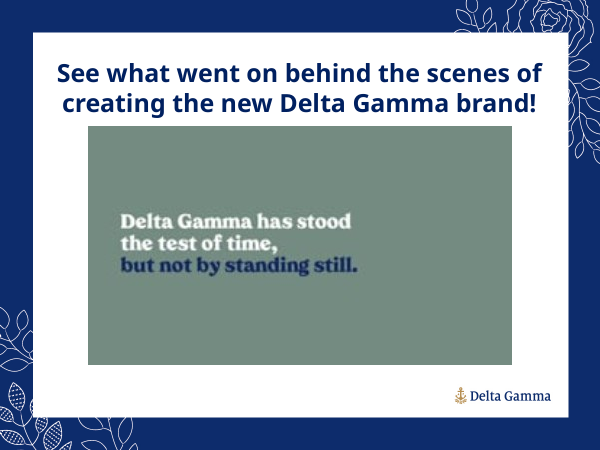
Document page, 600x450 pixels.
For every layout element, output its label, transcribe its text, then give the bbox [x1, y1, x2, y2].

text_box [87, 125, 513, 366]
picture [0, 0, 600, 450]
text_box See what went on behind the scenes of creating the new Delta Gamma brand! [37, 50, 563, 126]
